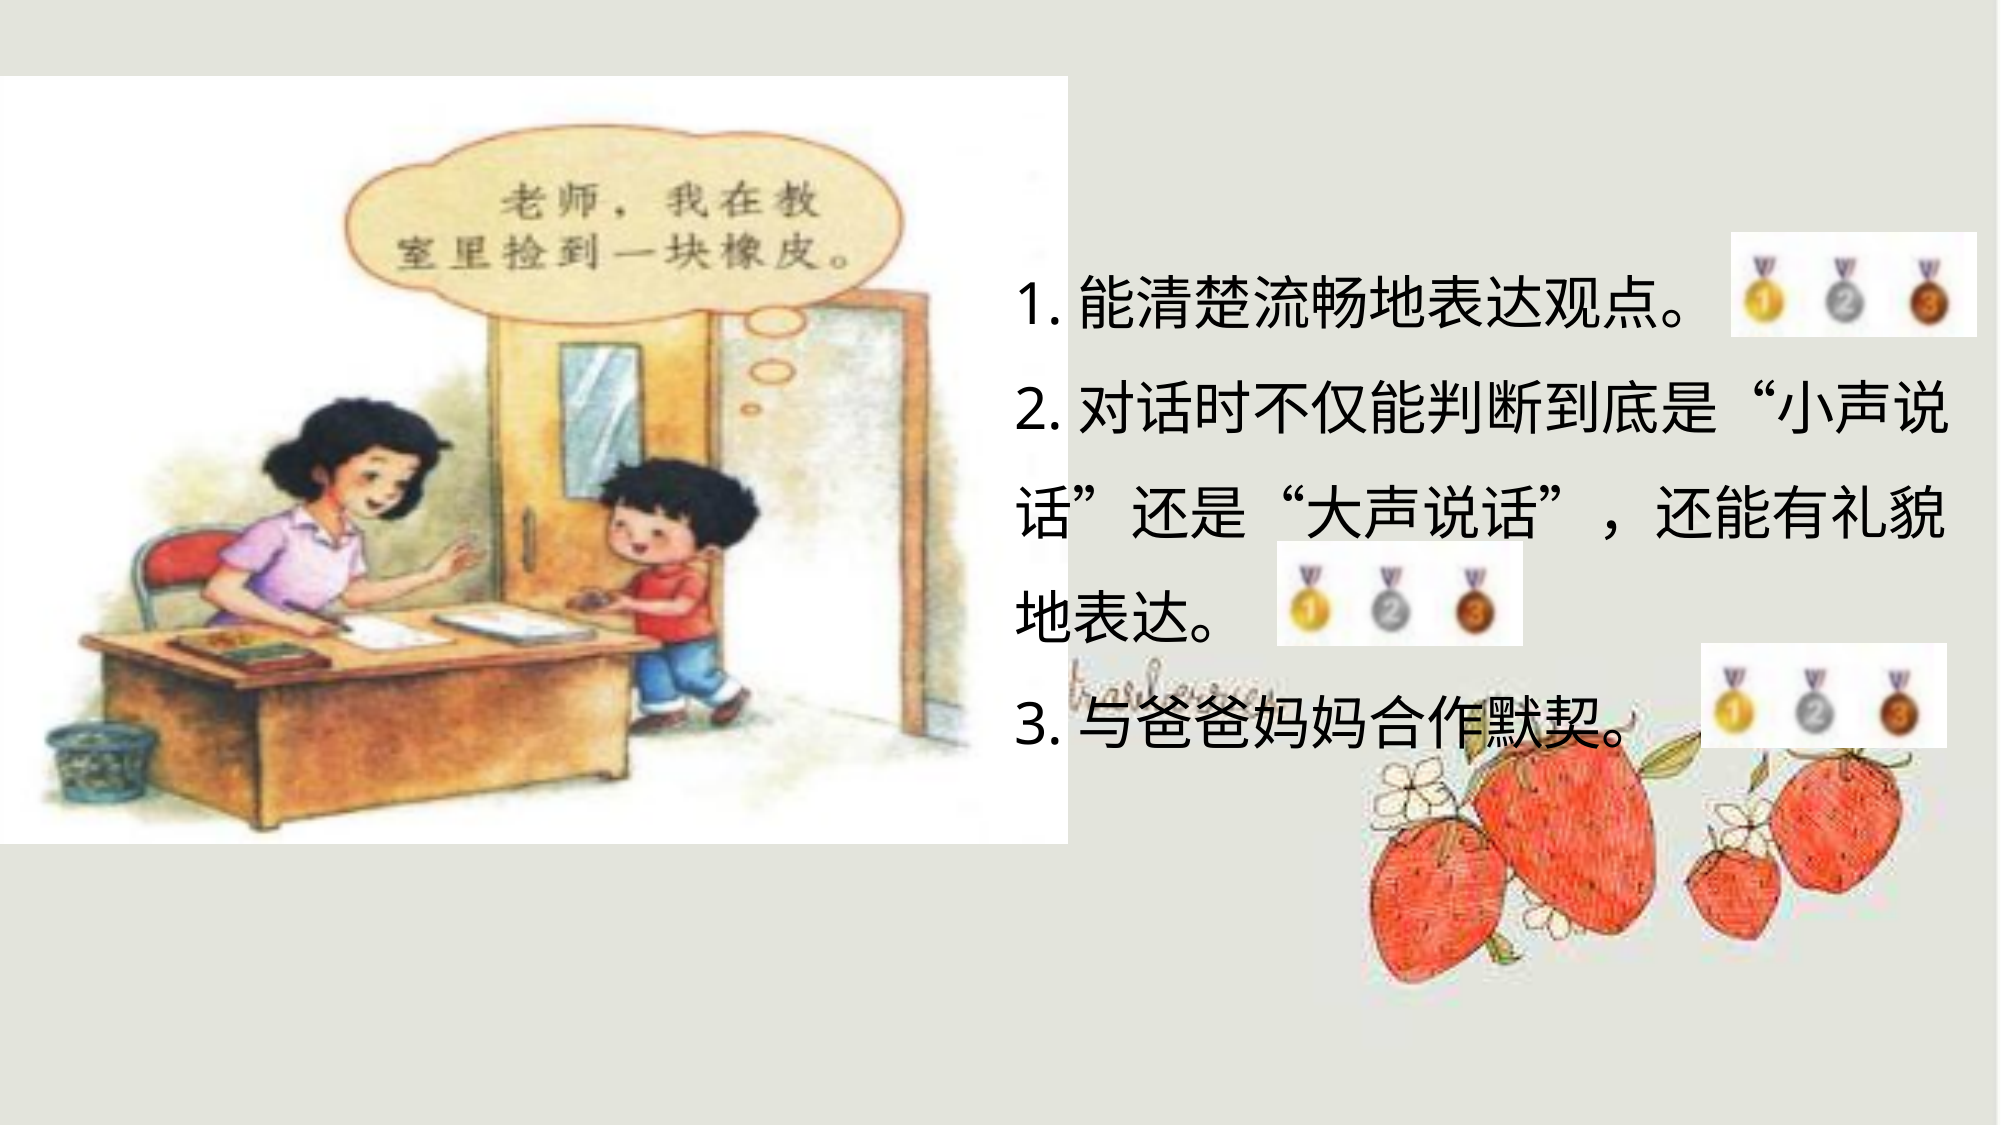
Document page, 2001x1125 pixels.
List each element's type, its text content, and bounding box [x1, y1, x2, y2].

text_box 1.能清楚流畅地表达观点。 2.对话时不仅能判断到底是“小声说话”还是“大声说话”，还能有礼貌地表达。 3.与爸爸妈妈合作默契。 [1068, 224, 1977, 764]
picture [0, 0, 2001, 1125]
